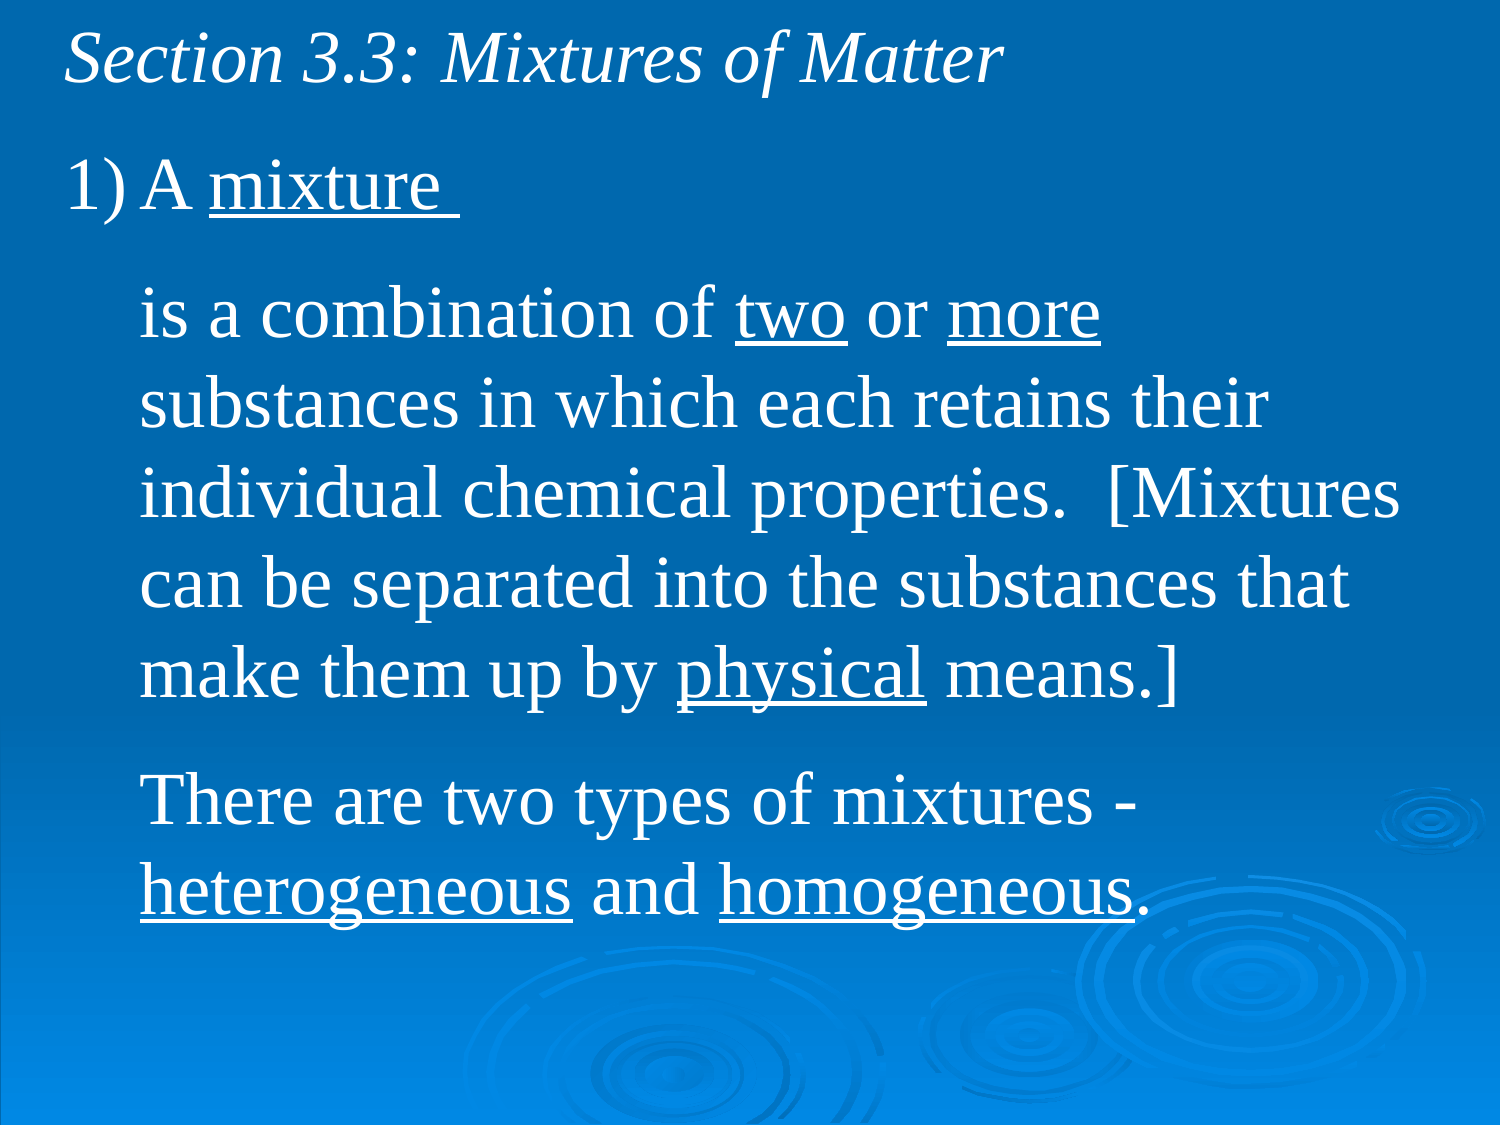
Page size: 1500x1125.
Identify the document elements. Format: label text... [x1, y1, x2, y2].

text_box Section 3.3: Mixtures of Matter A mixture is a combination of two or more substances in which each retains their individual chemical properties. [Mixtures can be separated into the substances that make them up by physical means.] There are two types of mixtures - heterogeneous and homogeneous. [50, 0, 1450, 938]
